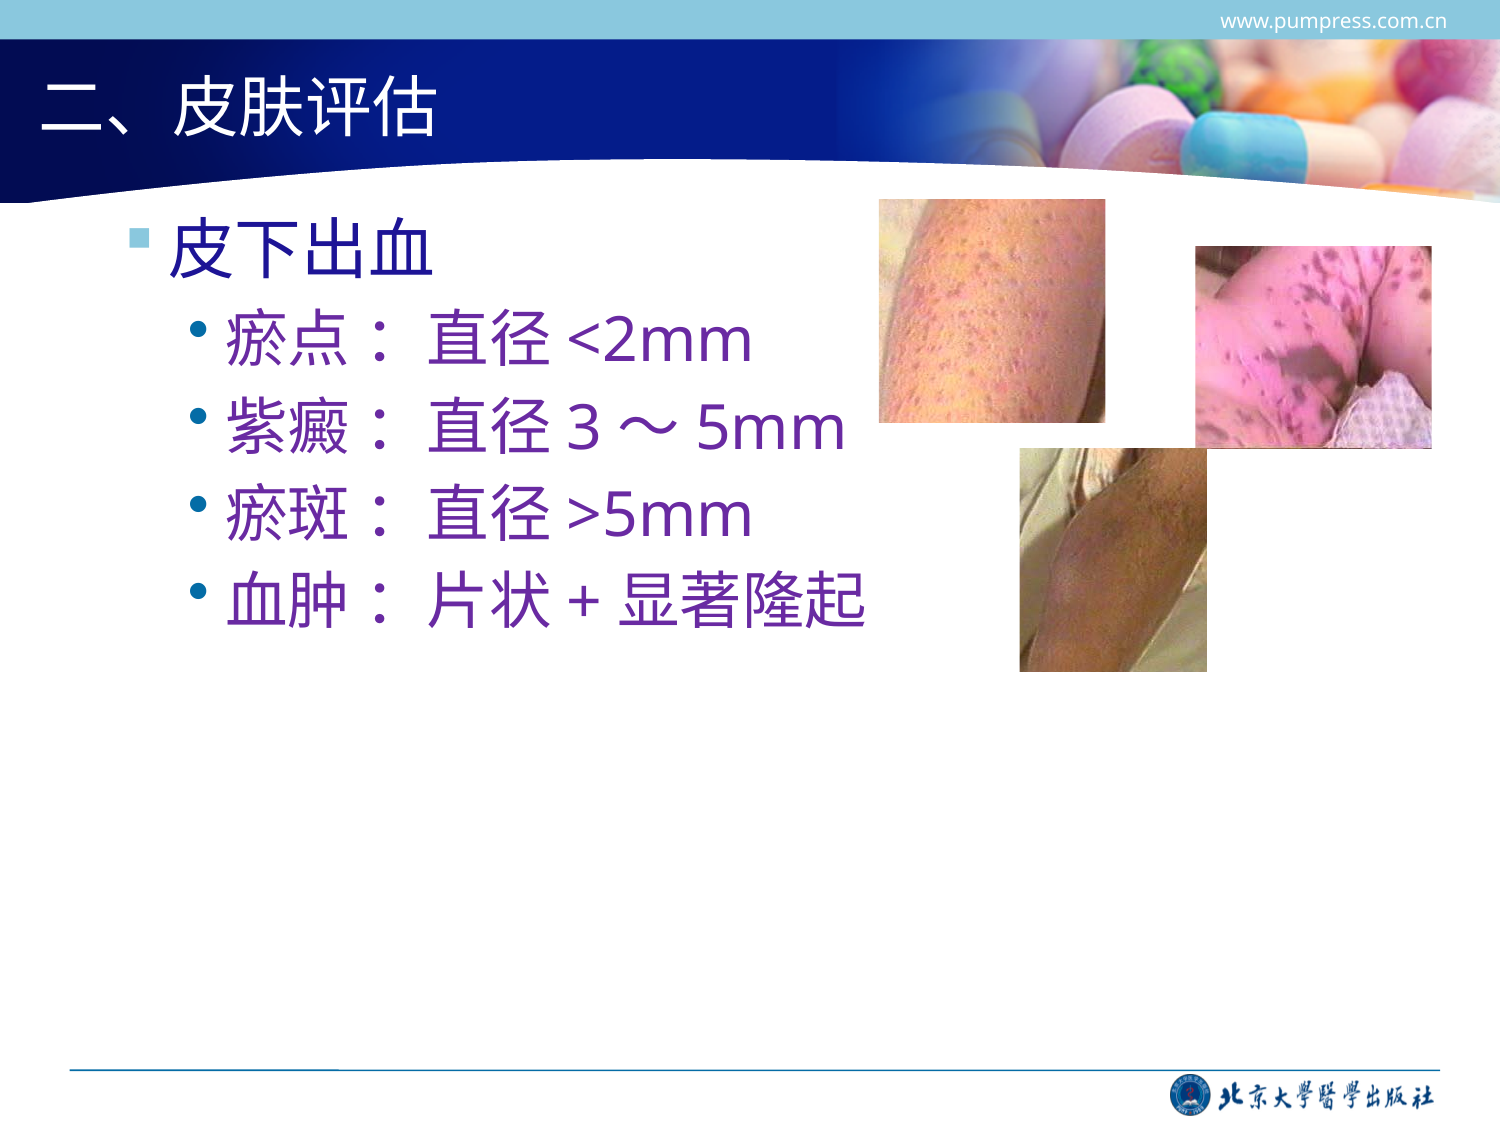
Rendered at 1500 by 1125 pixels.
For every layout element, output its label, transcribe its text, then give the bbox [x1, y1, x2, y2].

picture [1019, 245, 1432, 673]
slide_number www.pumpress.com.cn [1024, 0, 1463, 38]
list 皮下出血 瘀点 ：直径<2mm 紫癜 ：直径3～5mm 瘀斑 ：直径>5mm 血肿 ：片状+显著隆起 [49, 198, 1463, 1026]
picture [0, 40, 1500, 203]
title 二、皮肤评估 [23, 58, 1349, 152]
picture [1170, 1074, 1436, 1118]
picture [878, 198, 1106, 423]
